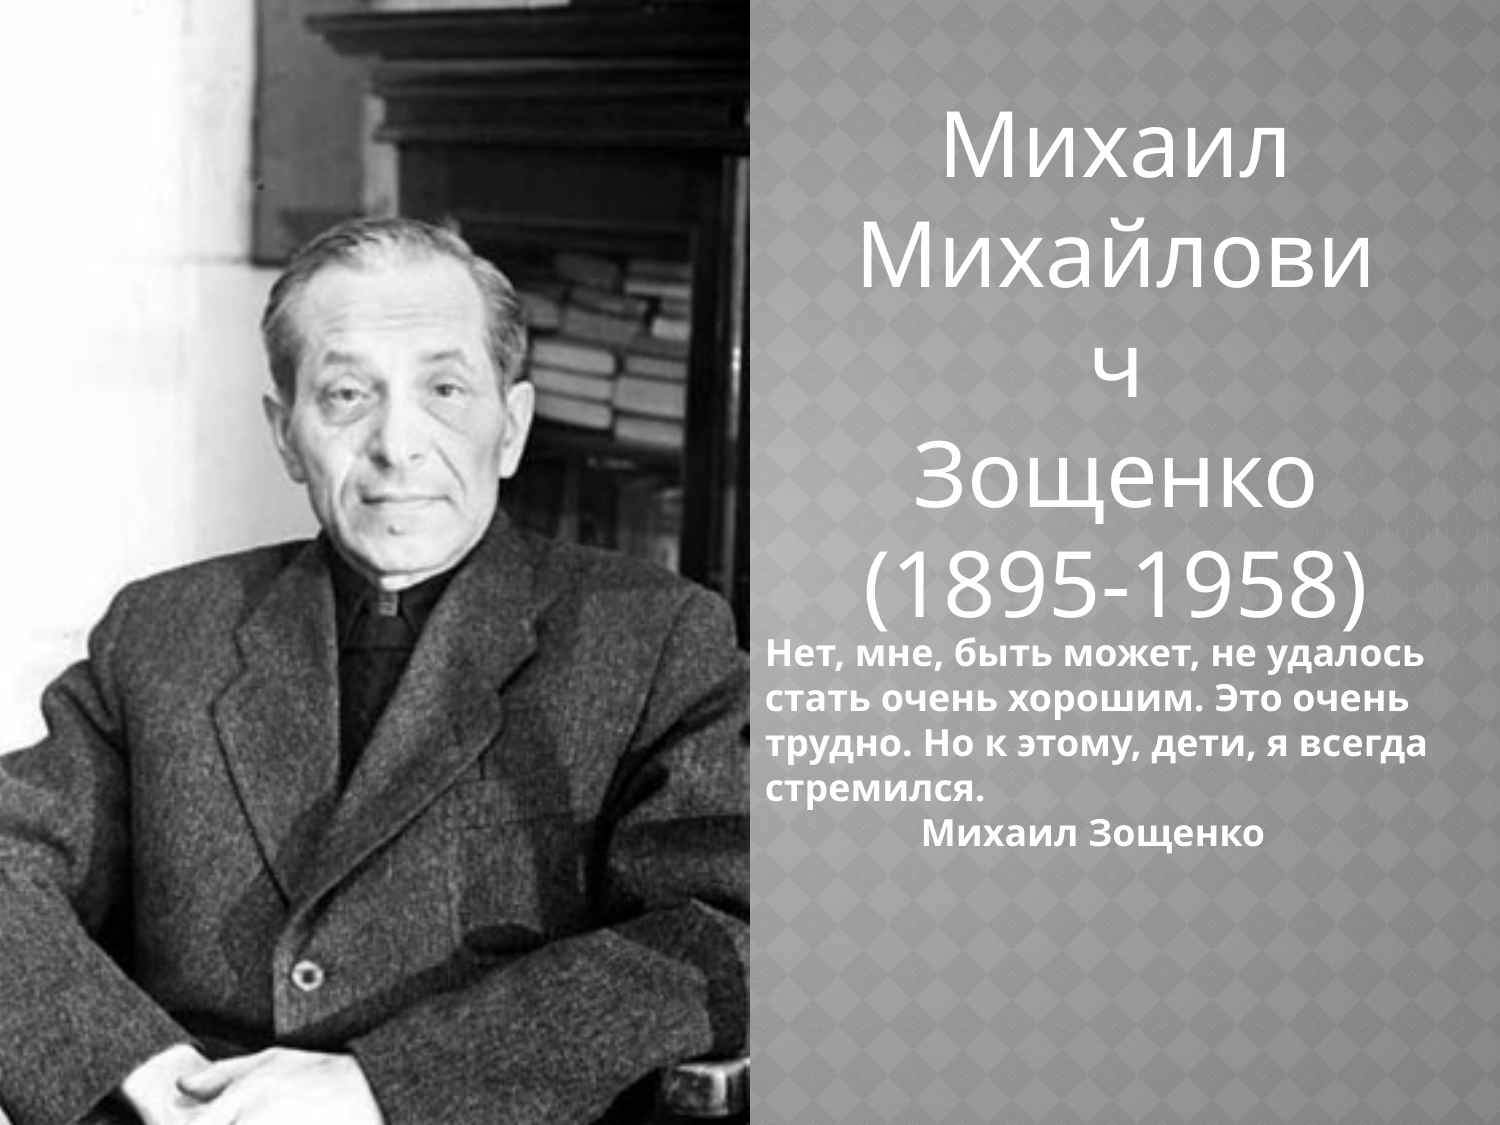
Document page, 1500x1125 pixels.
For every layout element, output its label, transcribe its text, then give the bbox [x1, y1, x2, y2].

text_box Нет, мне, быть может, не удалось стать очень хорошим. Это очень трудно. Но к этому, дети, я всегда стремился. Михаил Зощенко [755, 621, 1500, 862]
picture [0, 0, 751, 1125]
text_box Михаил Михайлович Зощенко (1895-1958) [820, 78, 1412, 621]
